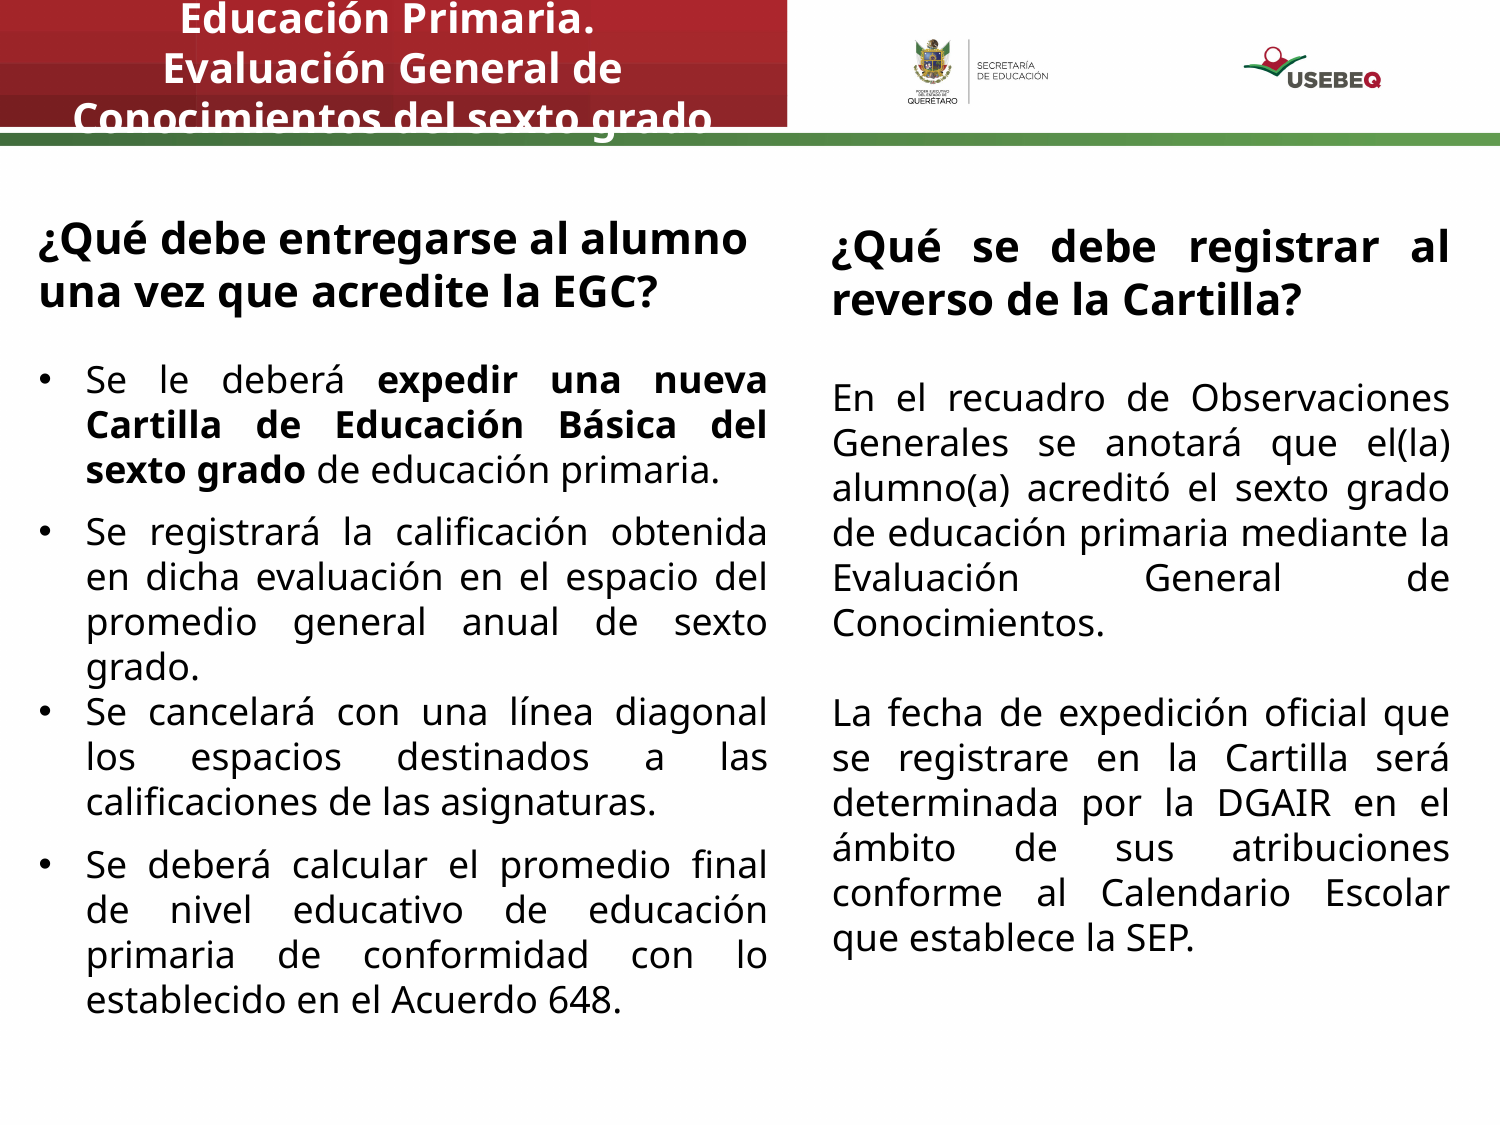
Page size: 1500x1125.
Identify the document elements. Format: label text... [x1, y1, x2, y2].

text_box Educación Primaria. Evaluación General de Conocimientos del sexto grado [0, 0, 796, 136]
text_box ¿Qué debe entregarse al alumno una vez que acredite la EGC? Se le deberá expedir una nueva Cartilla de Educación Básica del sexto grado de educación primaria. Se registrará la calificación obtenida en dicha evaluación en el espacio del promedio general anual de sexto grado. Se cancelará con una línea diagonal los espacios destinados a las calificaciones de las asignaturas. Se deberá calcular el promedio final de nivel educativo de educación primaria de conformidad con lo establecido en el Acuerdo 648. [23, 203, 784, 1029]
picture [0, 0, 1500, 1125]
text_box ¿Qué se debe registrar al reverso de la Cartilla? En el recuadro de Observaciones Generales se anotará que el(la) alumno(a) acreditó el sexto grado de educación primaria mediante la Evaluación General de Conocimientos. La fecha de expedición oficial que se registrare en la Cartilla será determinada por la DGAIR en el ámbito de sus atribuciones conforme al Calendario Escolar que establece la SEP. [817, 211, 1466, 967]
